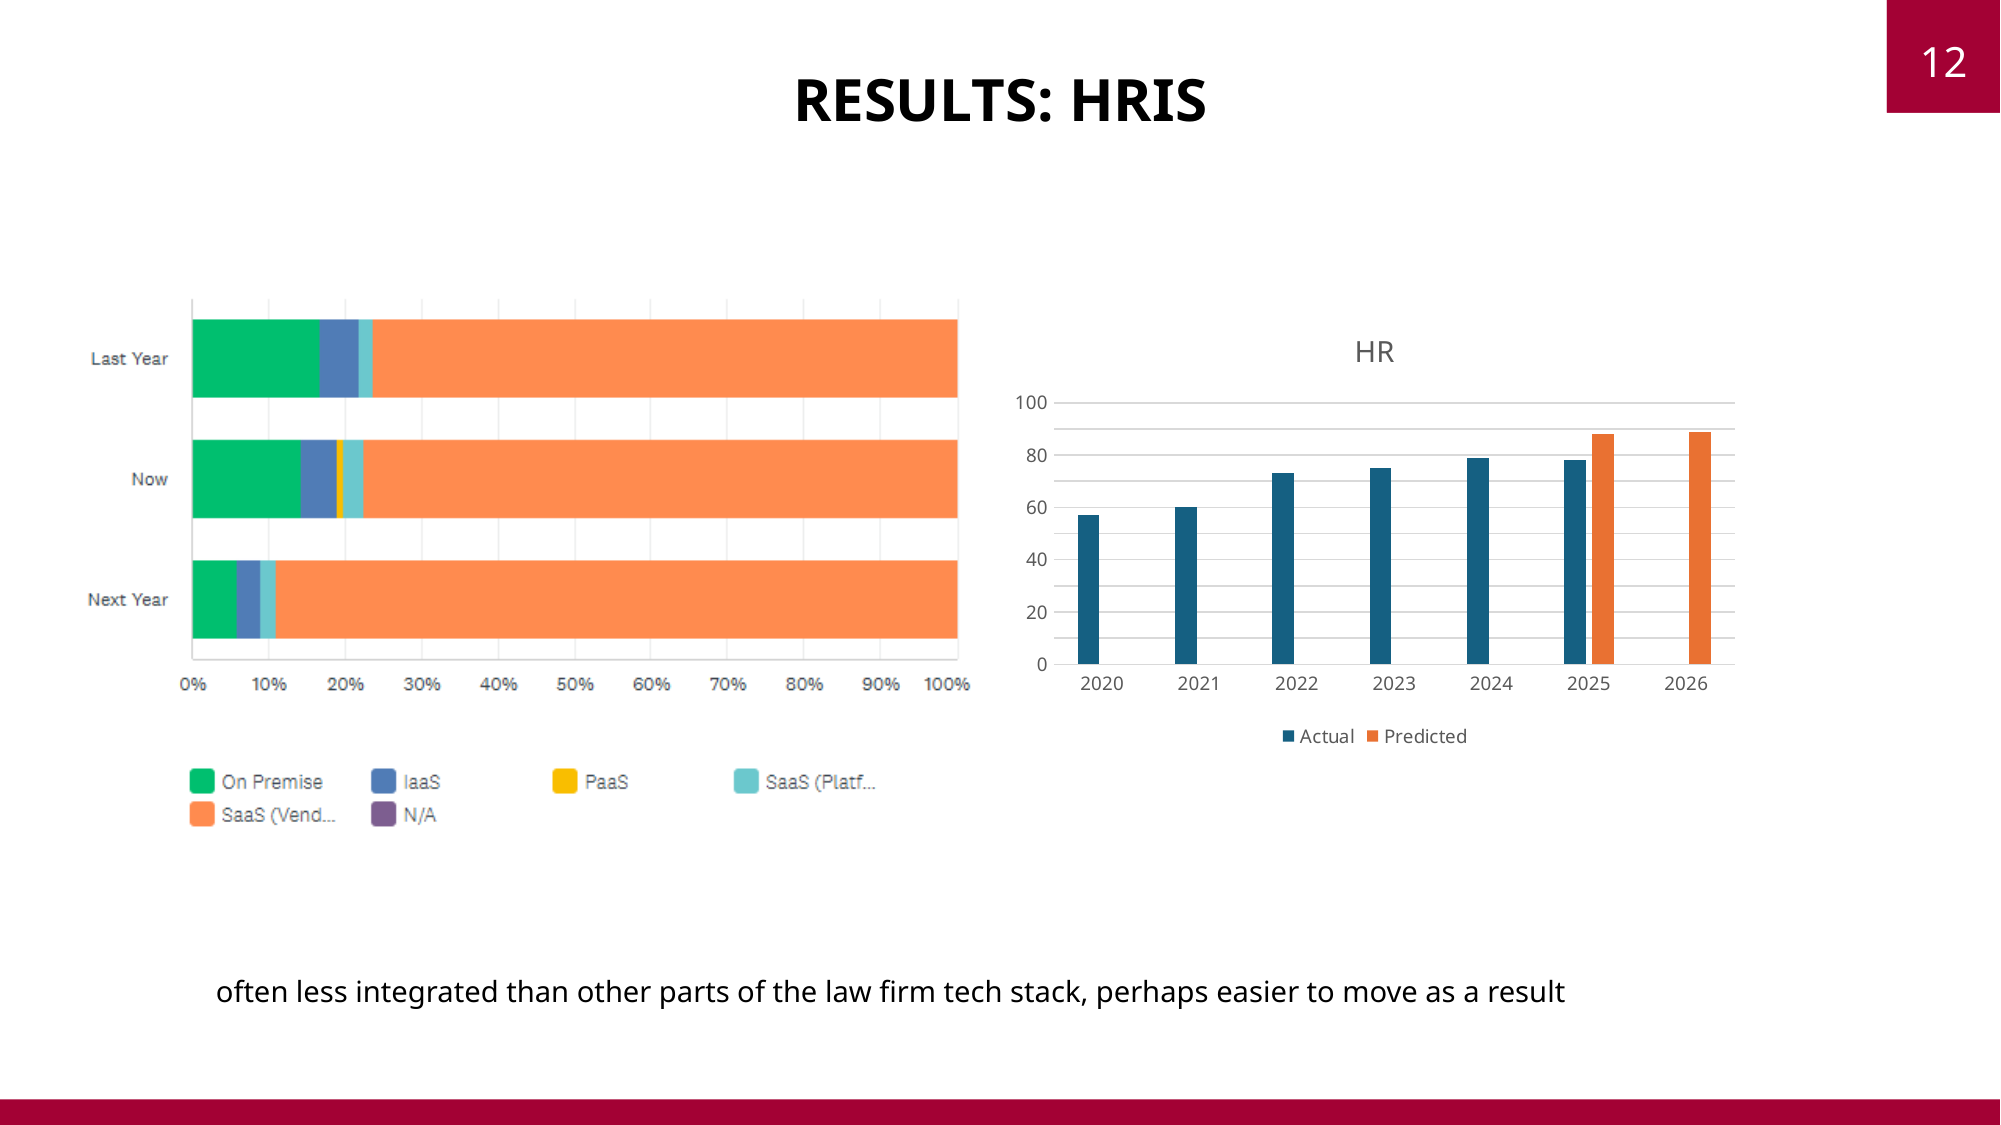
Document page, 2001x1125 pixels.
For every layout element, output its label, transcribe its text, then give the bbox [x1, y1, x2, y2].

chart [1001, 304, 1751, 756]
text_box RESULTS: HRIS [0, 63, 2000, 178]
list 12 [1884, 9, 1968, 63]
text_box often less integrated than other parts of the law firm tech stack, perhaps easier to move as a result [201, 939, 1799, 1016]
picture [53, 279, 1001, 859]
